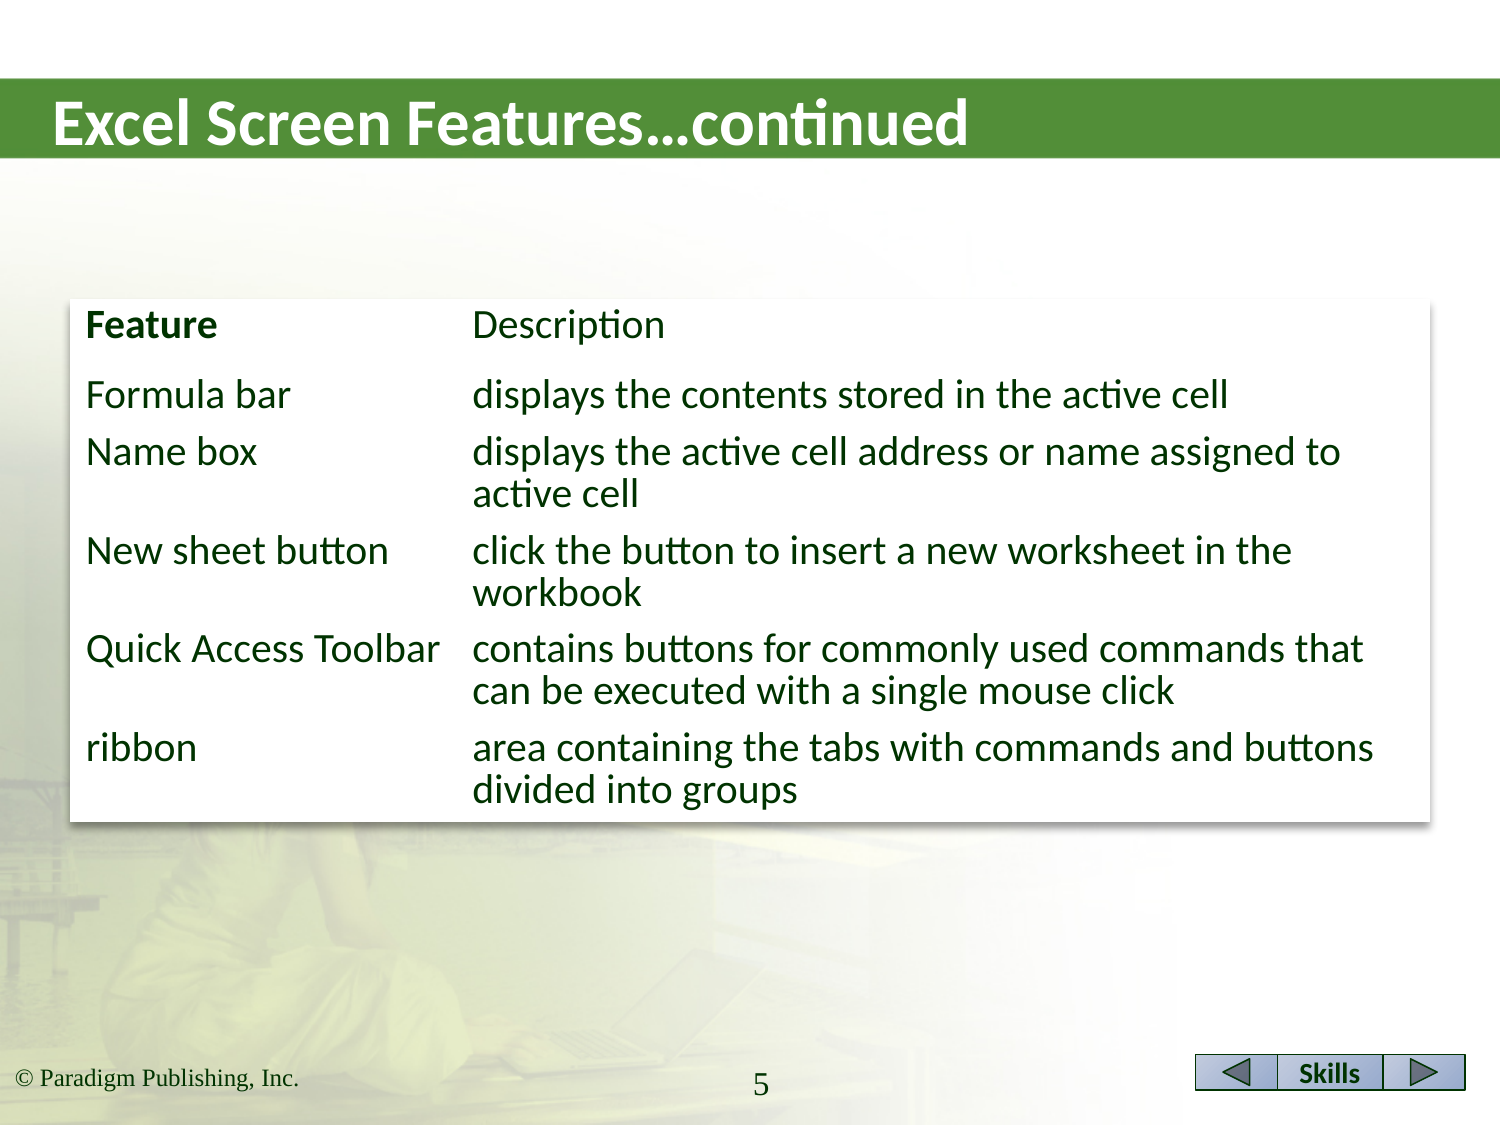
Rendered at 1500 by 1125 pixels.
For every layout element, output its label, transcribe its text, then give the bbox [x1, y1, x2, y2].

picture [0, 0, 1500, 1125]
table_cell displays the contents stored in the active cell [457, 370, 1428, 427]
table_cell contains buttons for commonly used commands that can be executed with a single mouse click [457, 624, 1428, 723]
table_cell area containing the tabs with commands and buttons divided into groups [457, 723, 1428, 820]
table_cell displays the active cell address or name assigned to active cell [457, 427, 1428, 526]
table_header Description [457, 301, 1428, 370]
table_cell Quick Access Toolbar [72, 624, 457, 723]
table_cell Name box [72, 427, 457, 526]
table_cell New sheet button [72, 526, 457, 624]
title Excel Screen Features…continued [37, 71, 1463, 159]
table_cell ribbon [72, 723, 457, 820]
table_cell click the button to insert a new worksheet in the workbook [457, 526, 1428, 624]
table_header Feature [72, 301, 457, 370]
table_cell Formula bar [72, 370, 457, 427]
